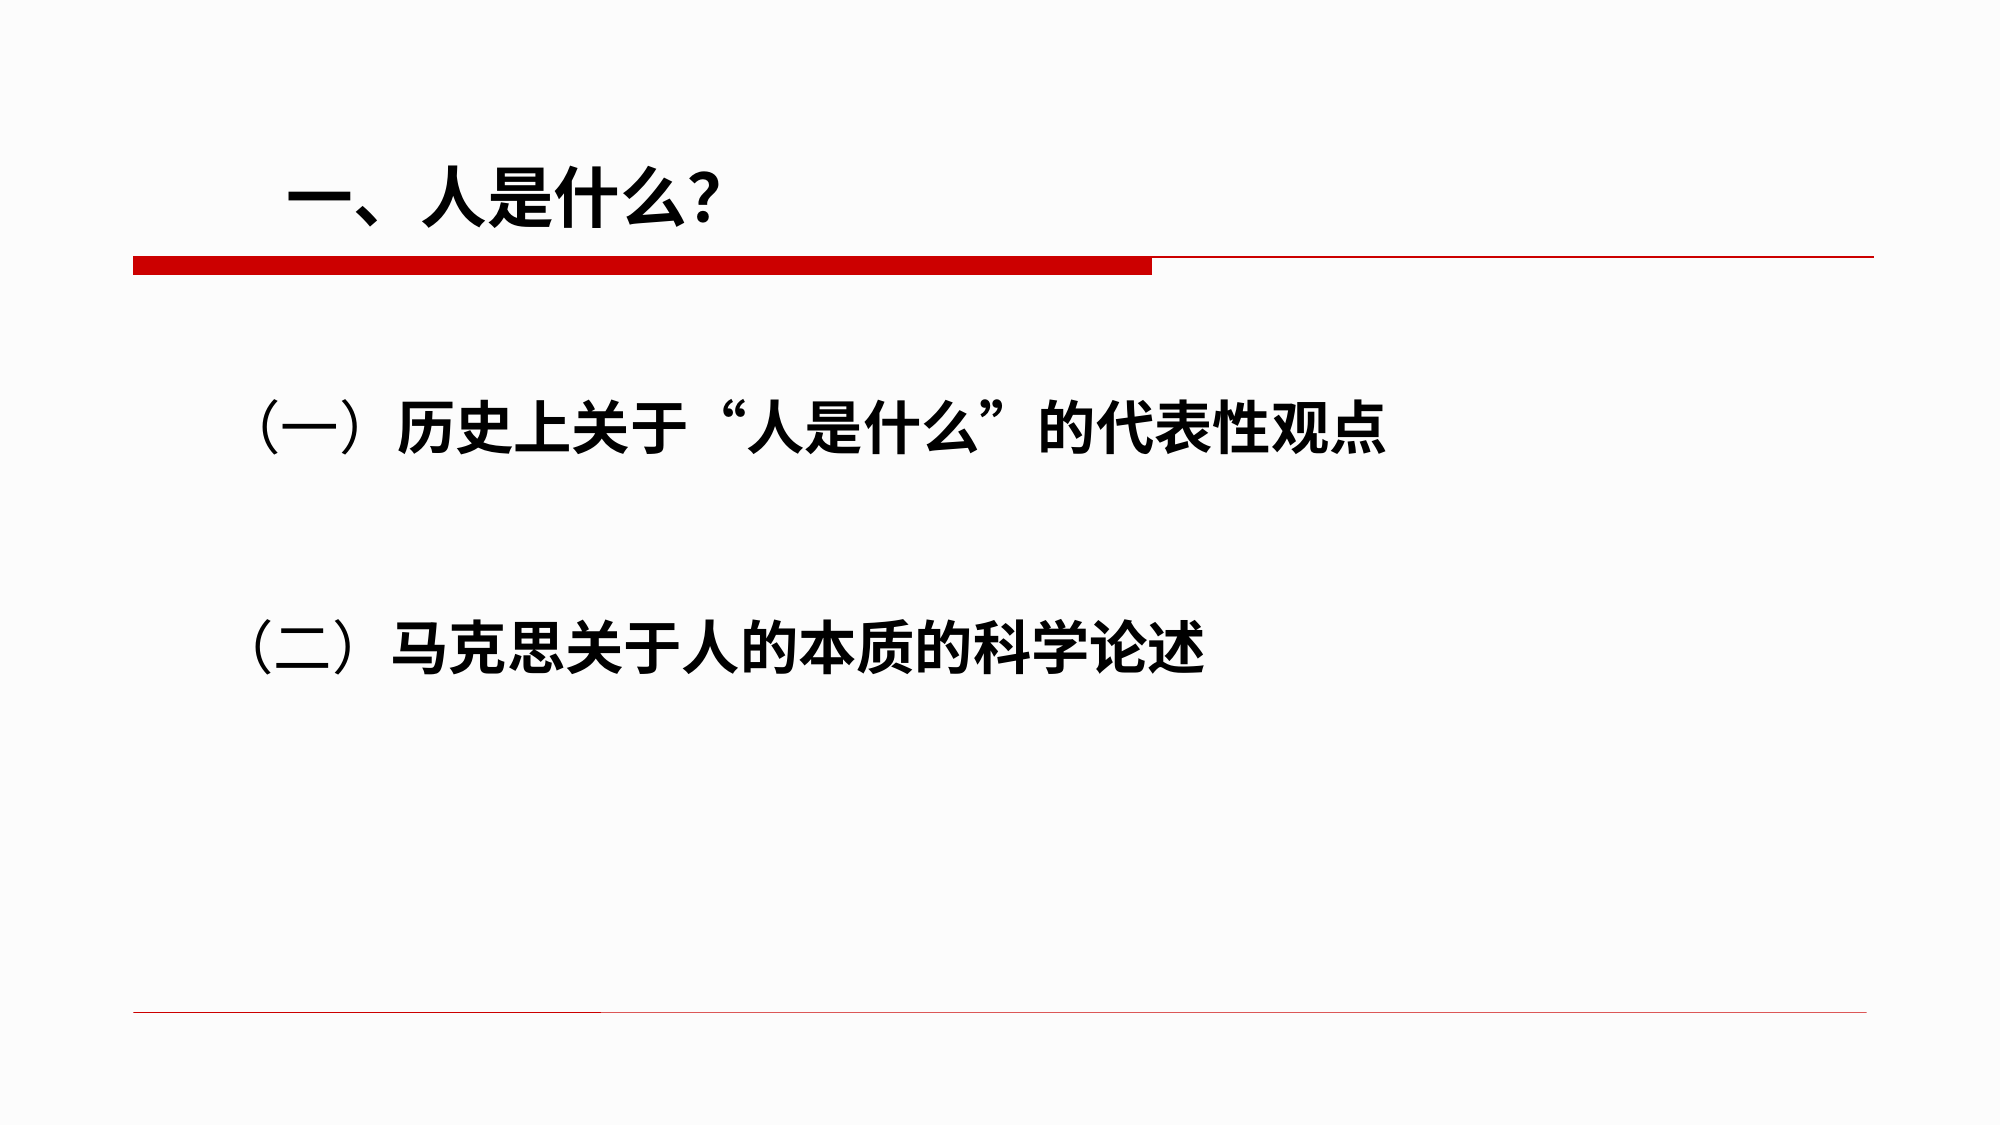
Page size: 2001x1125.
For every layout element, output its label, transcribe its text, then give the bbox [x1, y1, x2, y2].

text_box （二）马克思关于人的本质的科学论述 [160, 603, 1655, 802]
text_box （一）历史上关于“人是什么”的代表性观点 [184, 383, 1586, 469]
text_box 一、人是什么？ [218, 148, 999, 243]
